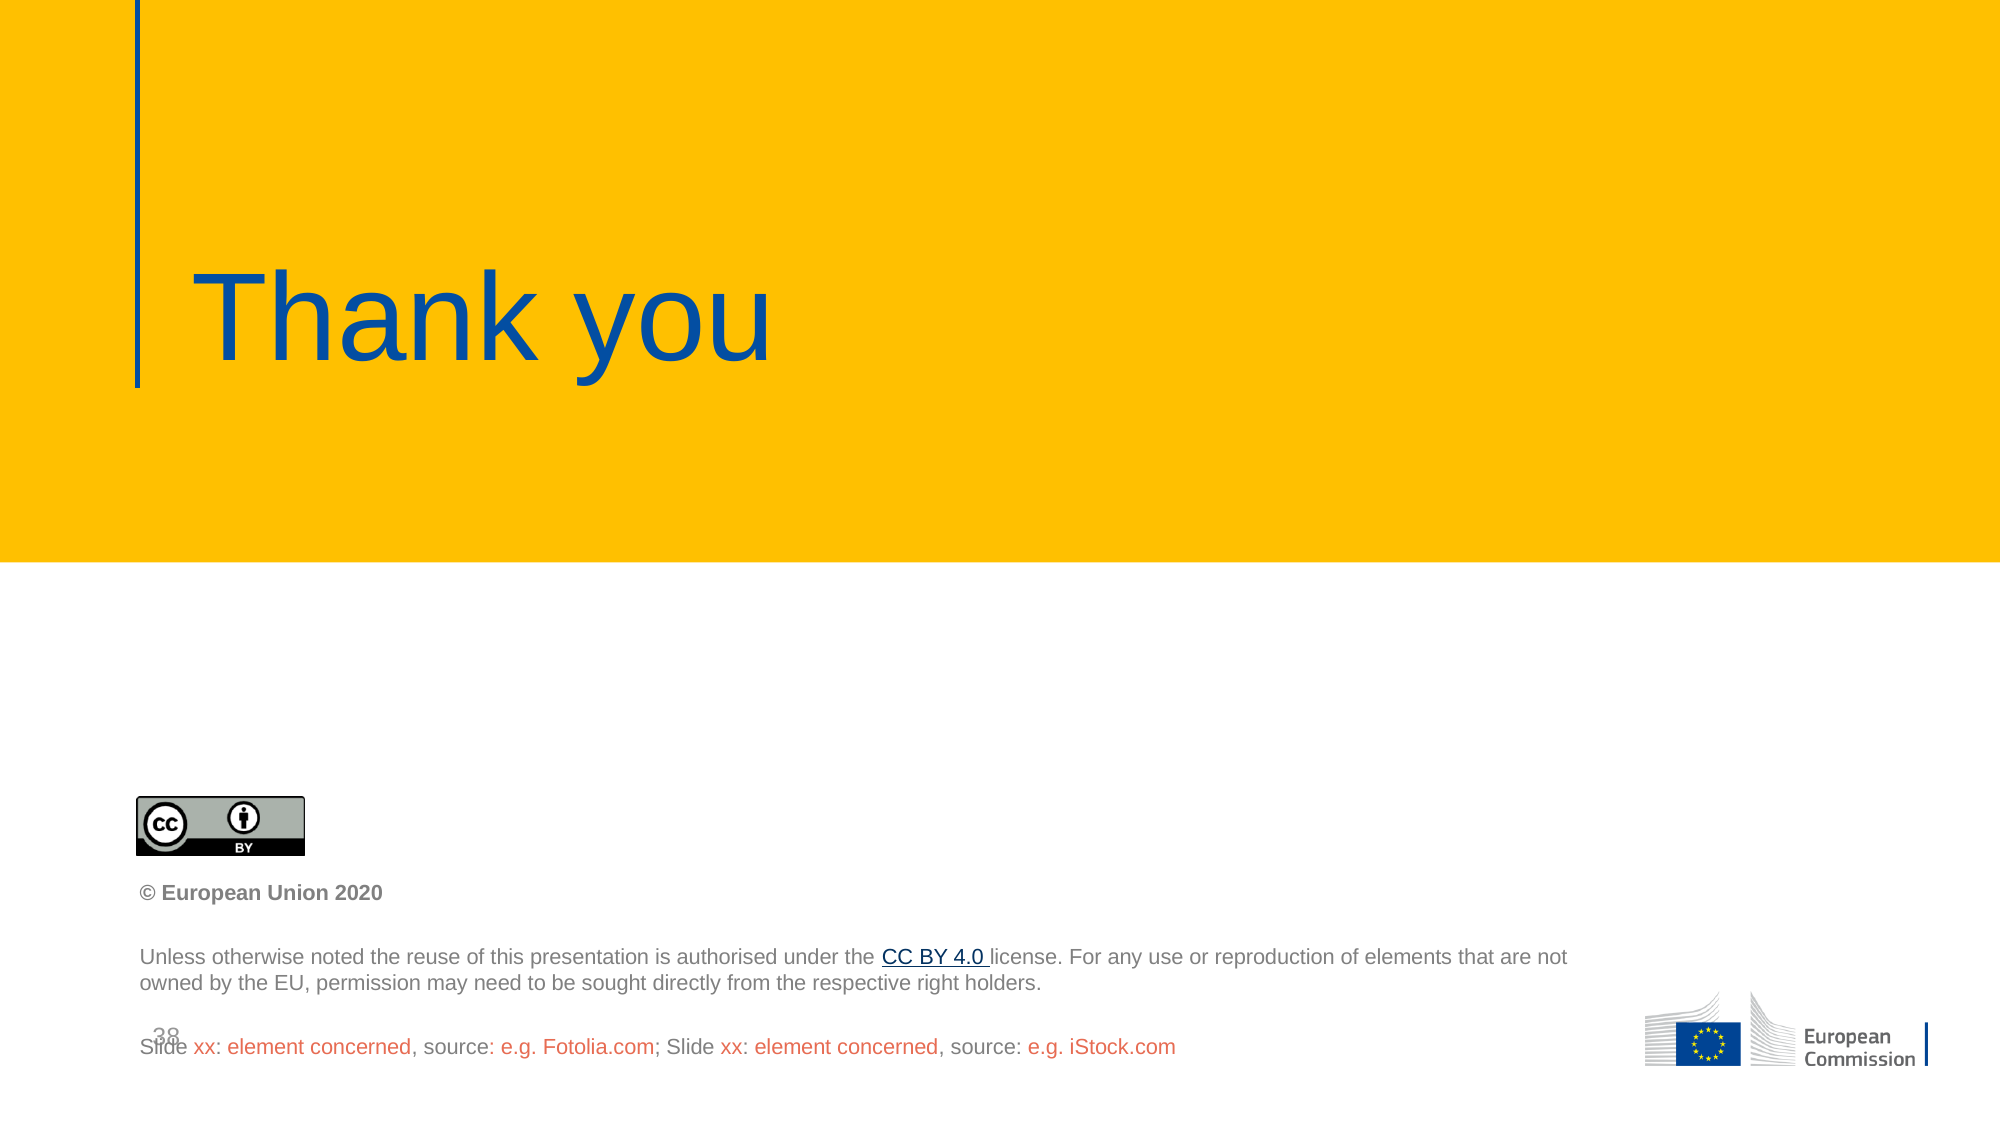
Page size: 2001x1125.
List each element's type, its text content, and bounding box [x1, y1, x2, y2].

slide_number 38 [137, 1005, 588, 1066]
picture [1645, 991, 1928, 1066]
picture [136, 796, 305, 856]
subtitle © European Union 2020 Unless otherwise noted the reuse of this presentation is authorised under the CC BY 4.0 license. For any use or reproduction of elements that are not owned by the EU, permission may need to be sought directly from the respective right holders. Slide xx: element concerned, source: e.g. Fotolia.com; Slide xx: element concerned, source: e.g. iStock.com [124, 762, 1592, 1067]
title Thank you [176, 184, 1843, 388]
